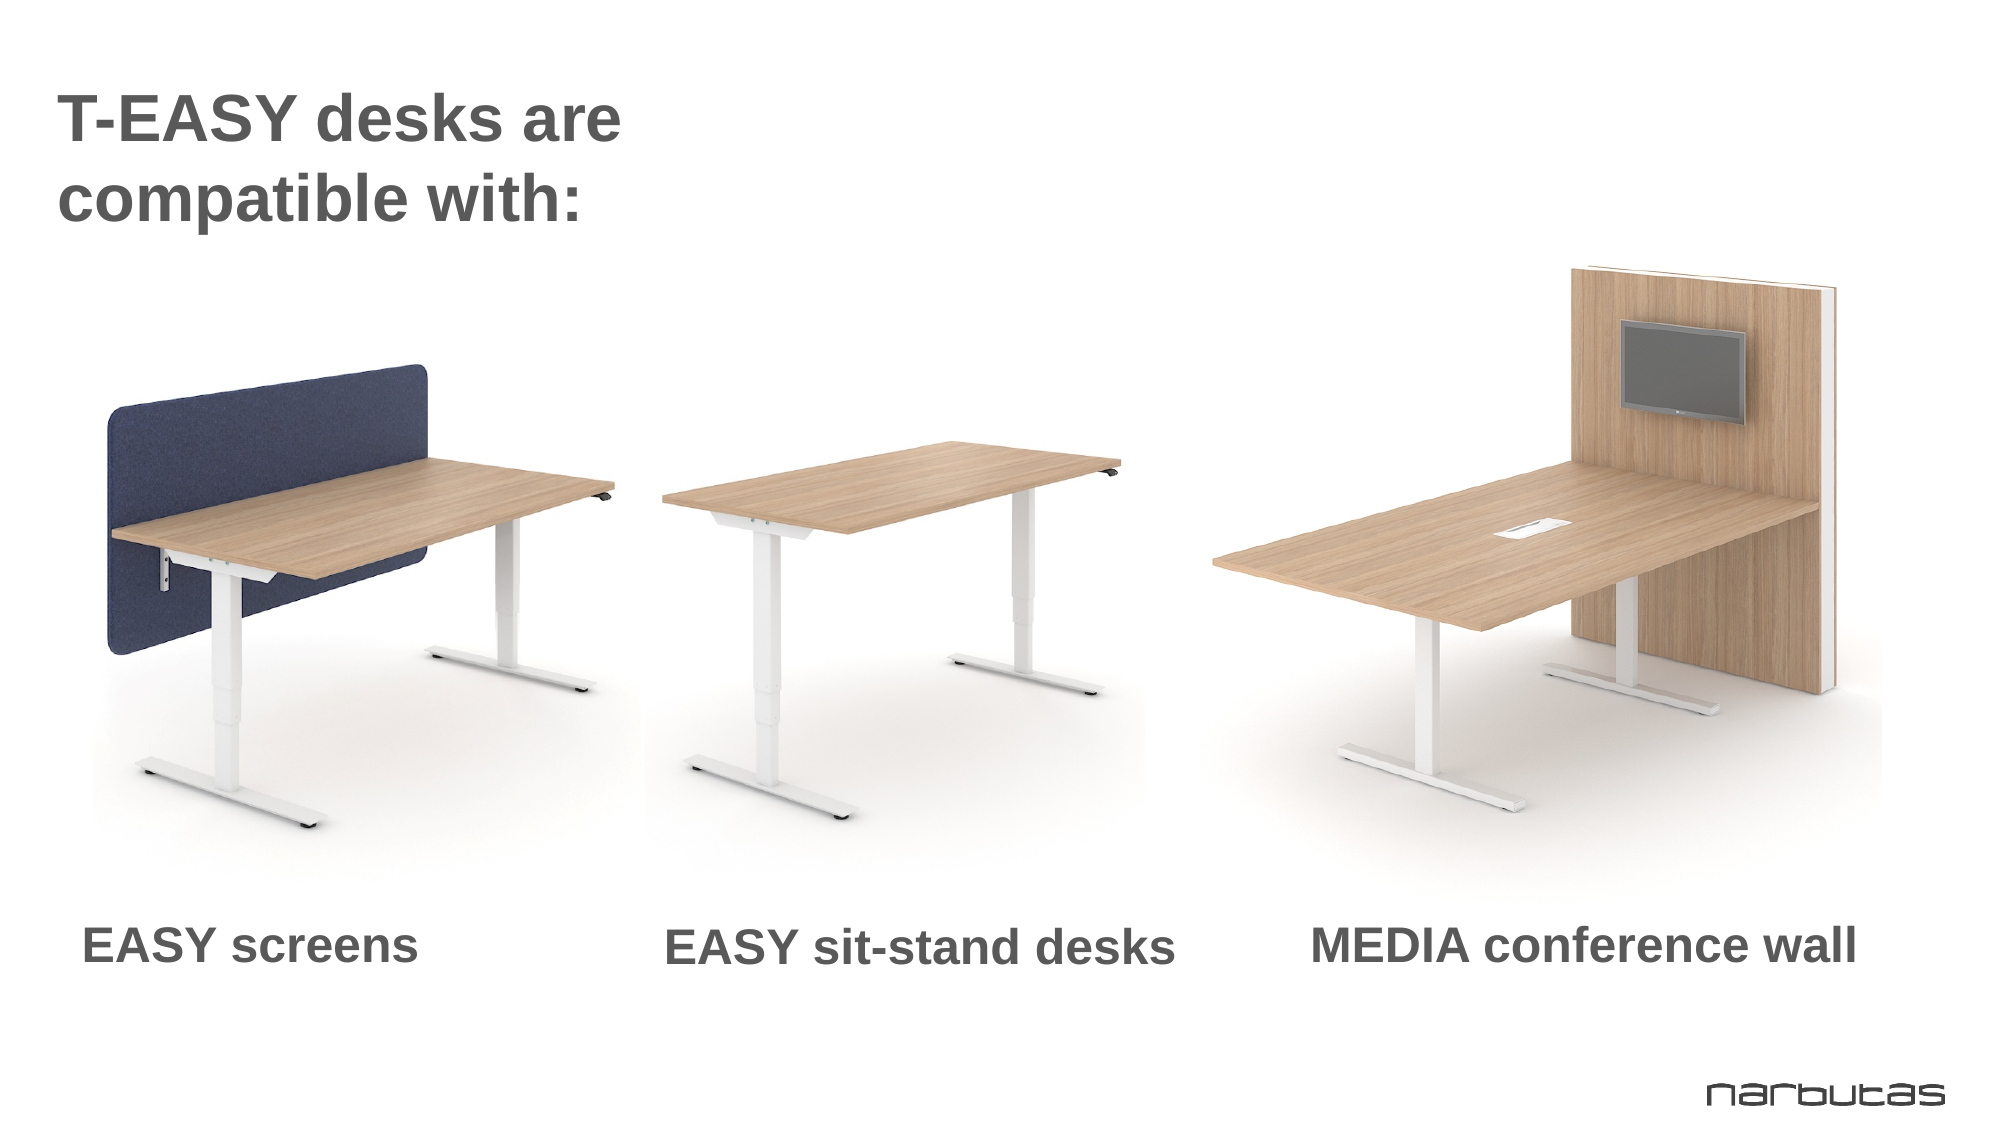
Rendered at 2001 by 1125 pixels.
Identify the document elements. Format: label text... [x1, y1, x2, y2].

text_box T-EASY desks are compatible with: [43, 67, 835, 242]
text_box EASY sit-stand desks [648, 907, 1205, 983]
text_box MEDIA conference wall [1295, 905, 1926, 980]
picture [93, 338, 641, 886]
picture [1707, 1083, 1945, 1106]
text_box EASY screens [66, 904, 622, 980]
picture [645, 373, 1145, 873]
picture [1188, 231, 1882, 925]
